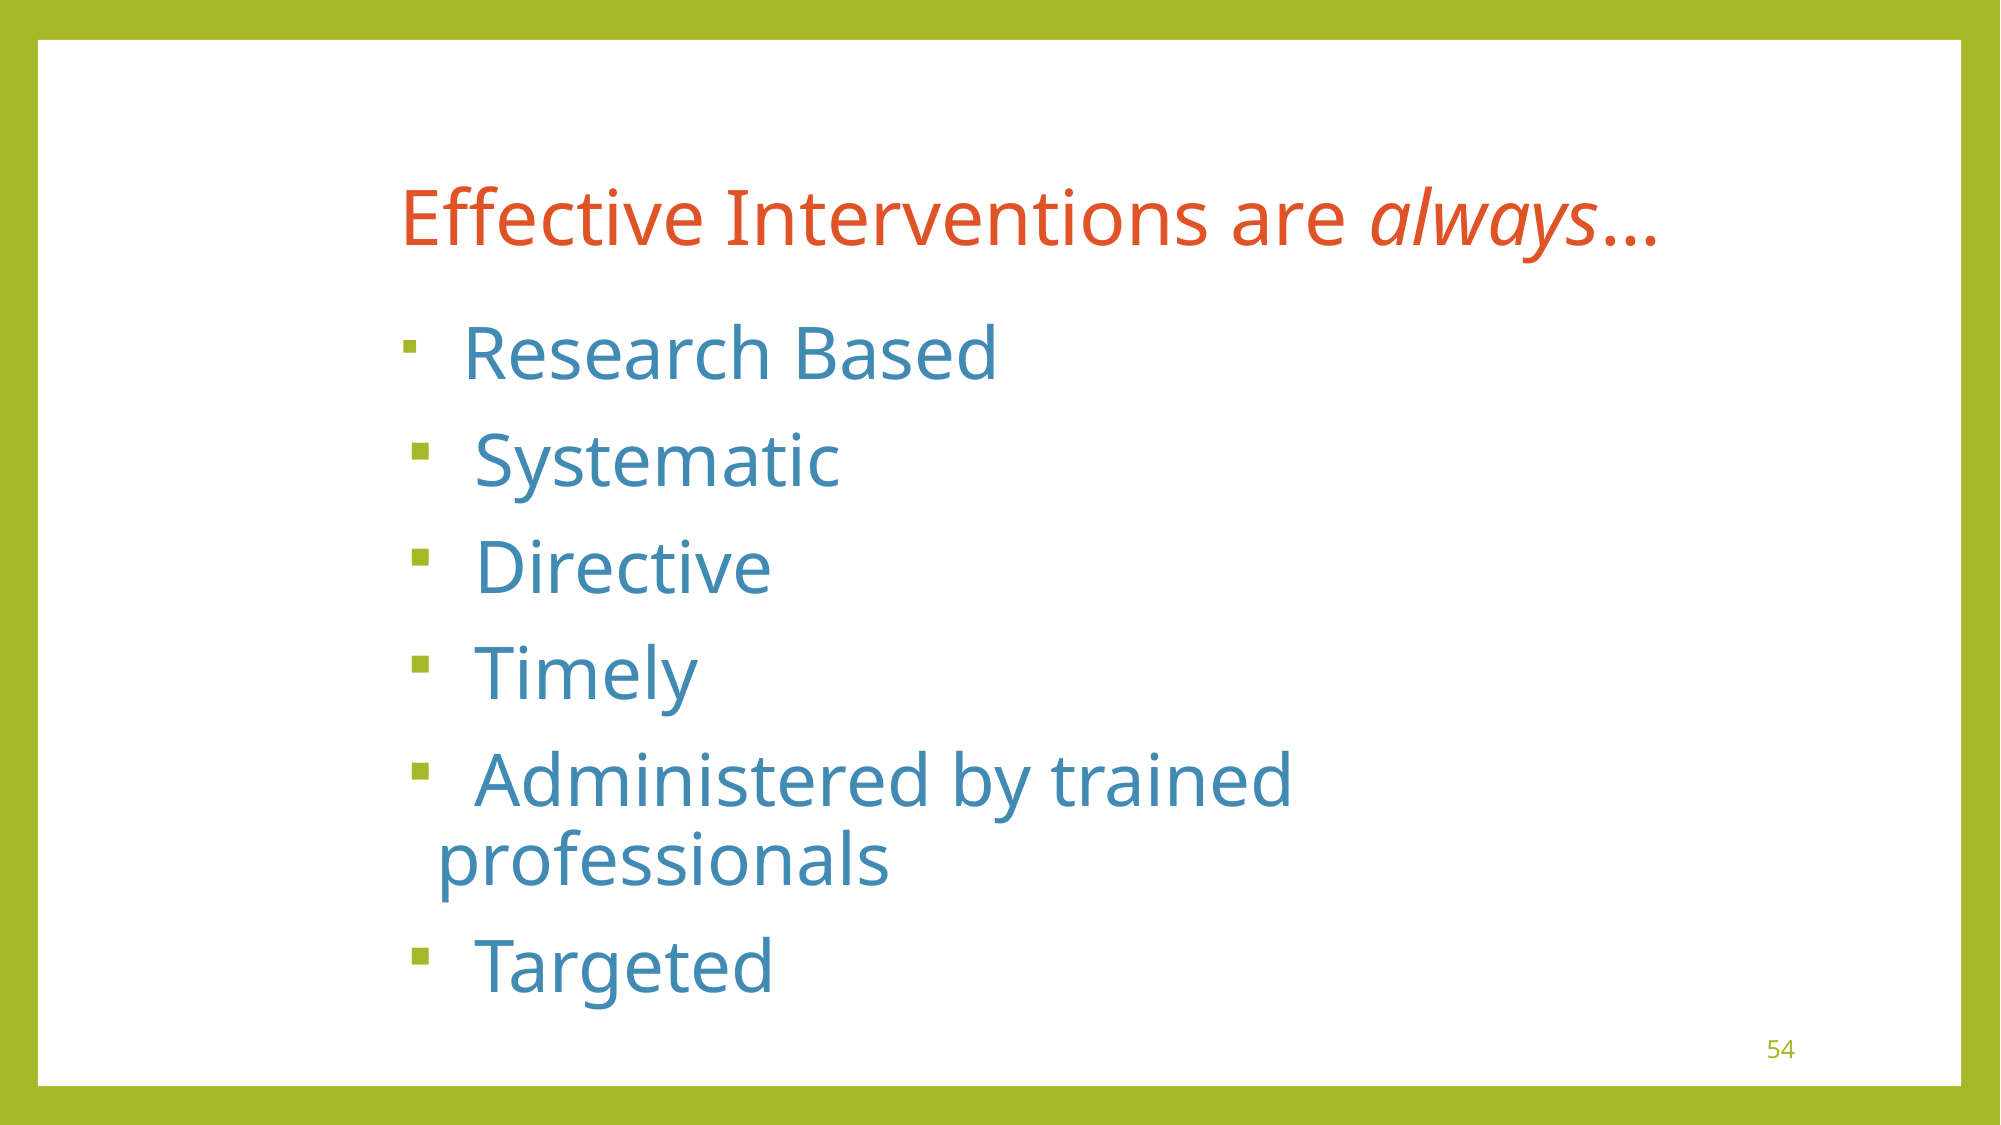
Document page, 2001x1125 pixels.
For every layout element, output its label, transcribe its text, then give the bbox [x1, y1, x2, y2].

list Research Based Systematic Directive Timely Administered by trained professionals Targeted [384, 309, 1694, 1019]
slide_number 54 [1530, 1020, 1811, 1081]
title Effective Interventions are always… [384, 130, 1694, 309]
